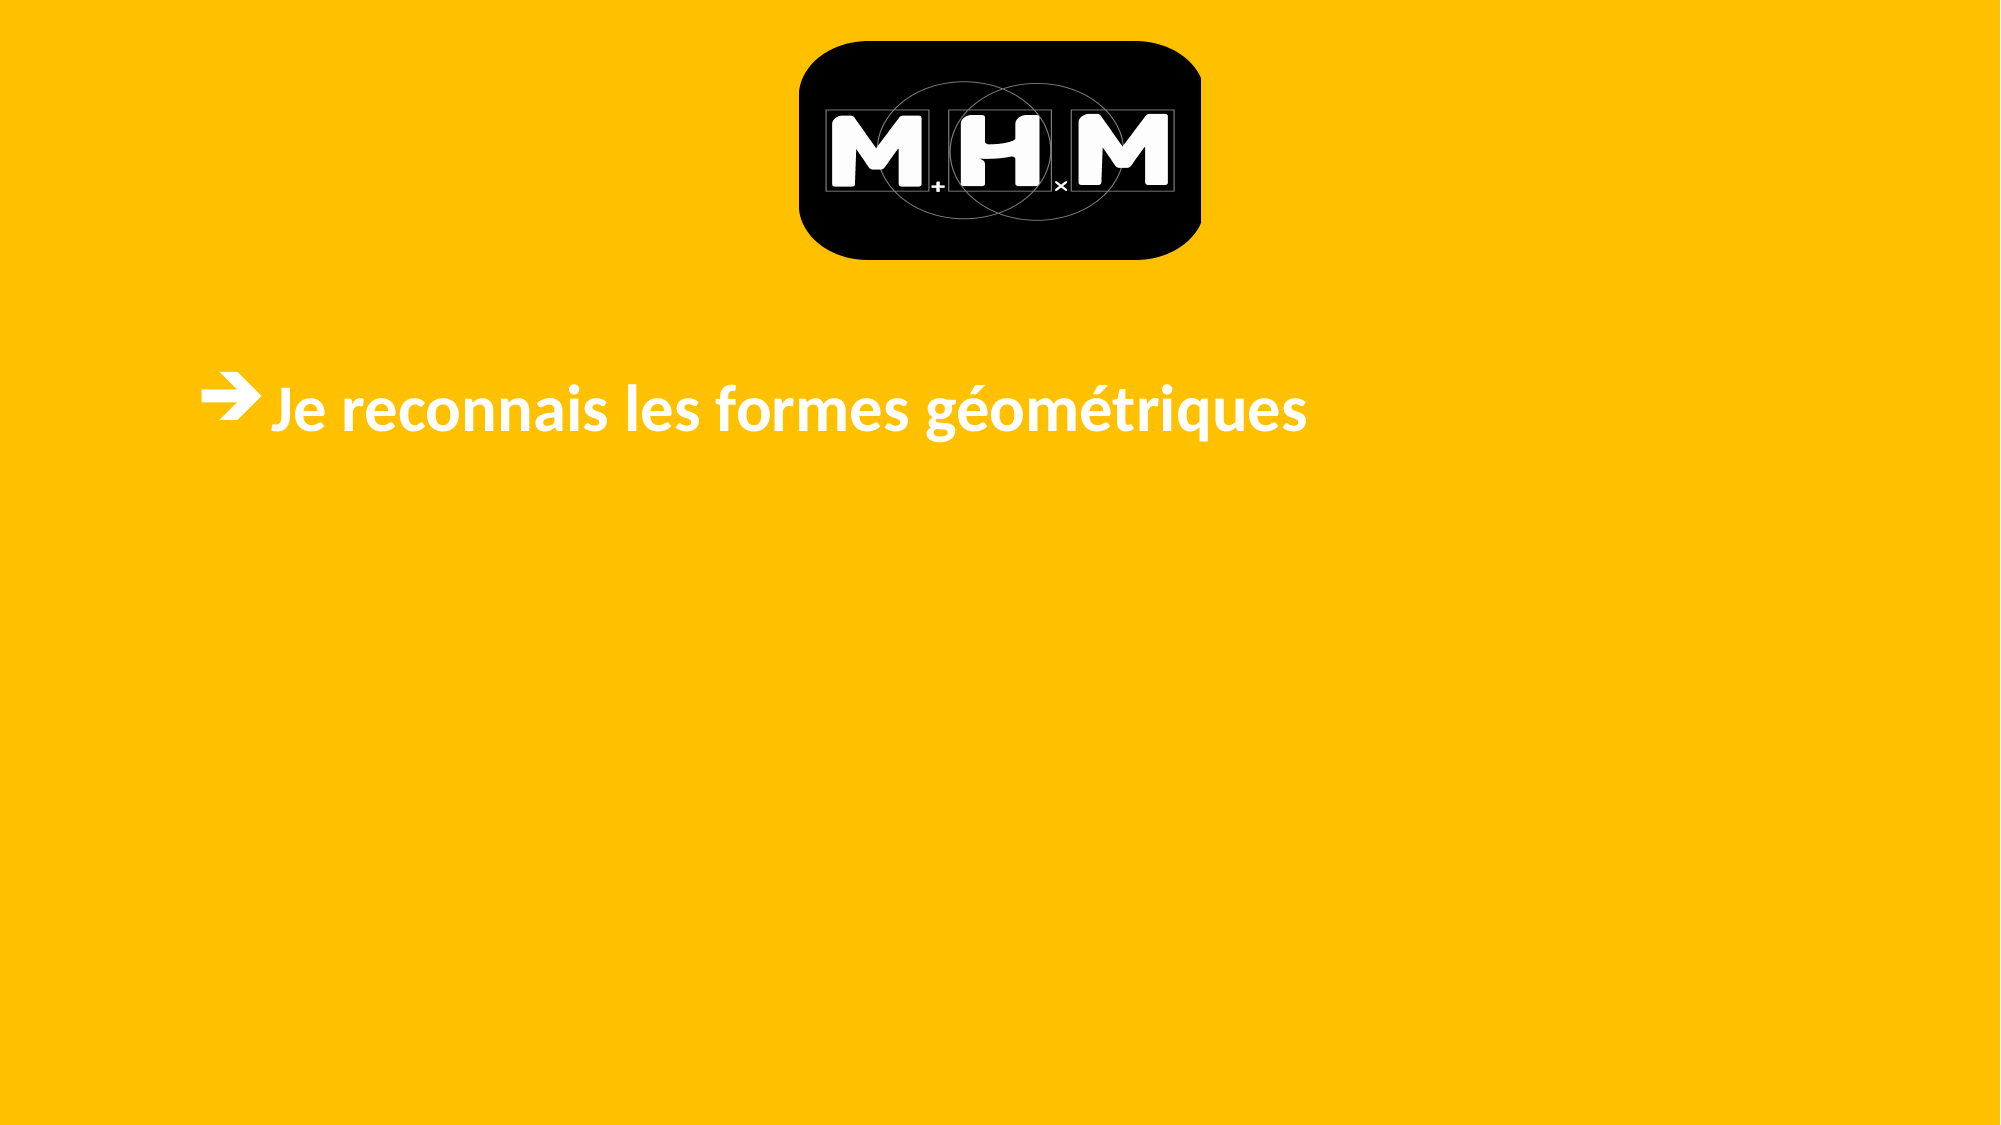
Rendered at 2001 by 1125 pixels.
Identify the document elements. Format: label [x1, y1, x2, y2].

text_box [0, 0, 2000, 1125]
